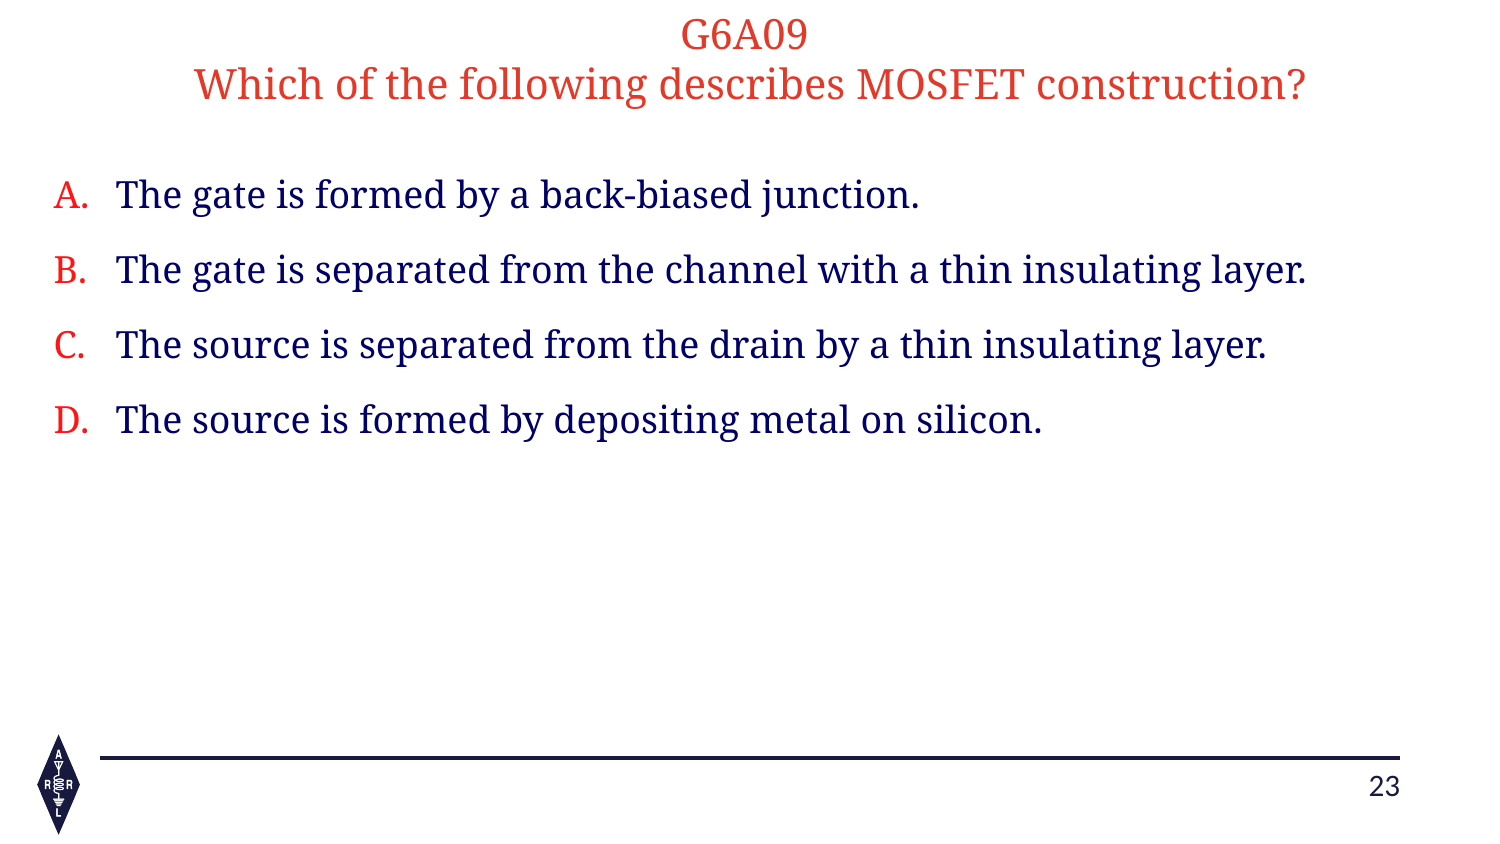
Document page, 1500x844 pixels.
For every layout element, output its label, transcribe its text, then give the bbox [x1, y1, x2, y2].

picture [37, 734, 80, 835]
text_box The gate is formed by a back-biased junction. The gate is separated from the channel with a thin insulating layer. The source is separated from the drain by a thin insulating layer. The source is formed by depositing metal on silicon. [38, 140, 1473, 712]
slide_number 23 [1302, 761, 1400, 807]
text_box G6A09 Which of the following describes MOSFET construction? [0, 0, 1500, 156]
